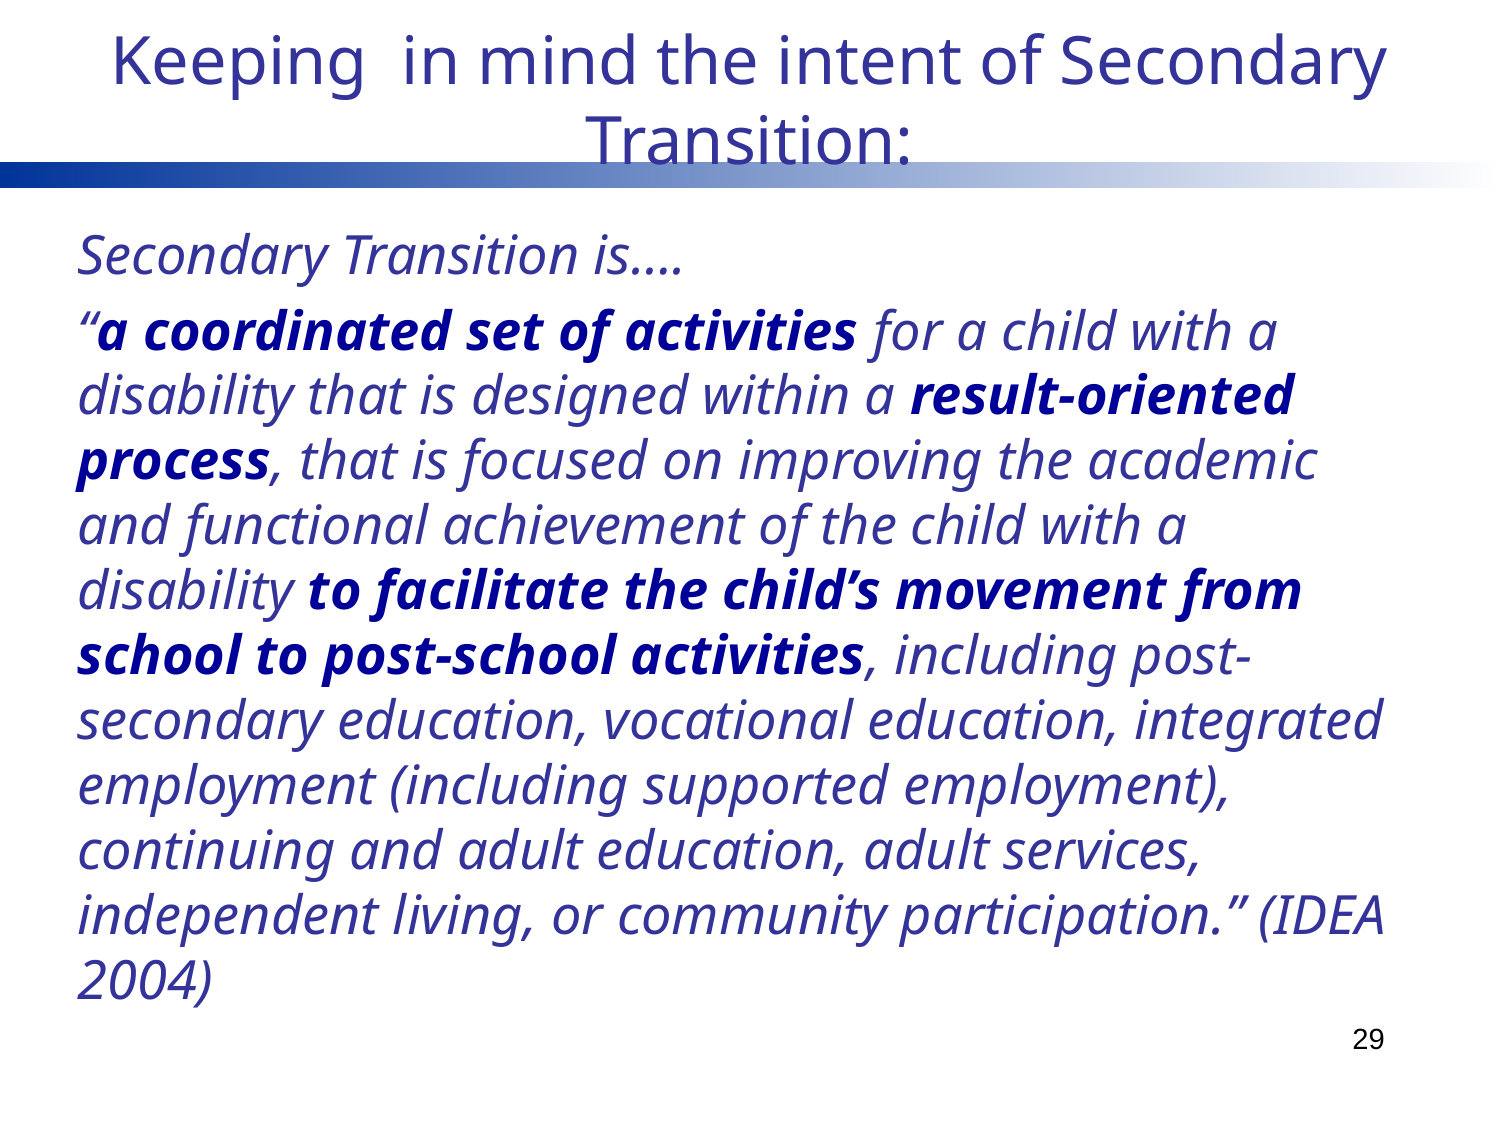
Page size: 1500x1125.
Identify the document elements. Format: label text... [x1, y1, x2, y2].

list Secondary Transition is…. “a coordinated set of activities for a child with a disability that is designed within a result-oriented process, that is focused on improving the academic and functional achievement of the child with a disability to facilitate the child’s movement from school to post-school activities, including post-secondary education, vocational education, integrated employment (including supported employment), continuing and adult education, adult services, independent living, or community participation.” (IDEA 2004) [62, 212, 1425, 1005]
slide_number 29 [1324, 1012, 1401, 1091]
title Keeping in mind the intent of Secondary Transition: [24, 45, 1475, 150]
